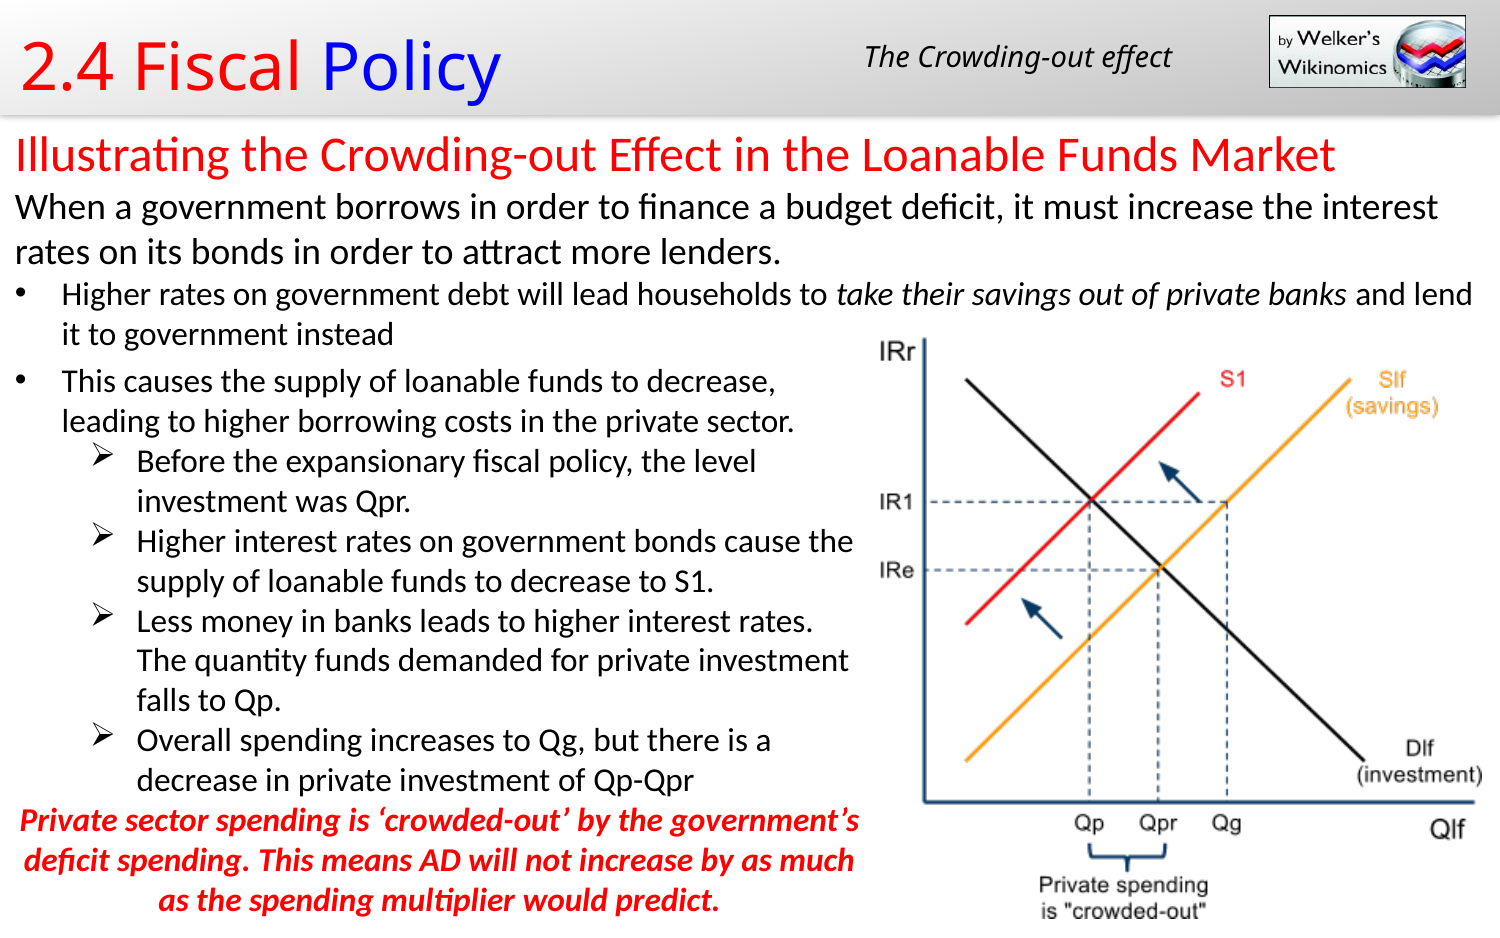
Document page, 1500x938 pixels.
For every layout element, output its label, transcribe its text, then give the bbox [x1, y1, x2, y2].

text_box This causes the supply of loanable funds to decrease, leading to higher borrowing costs in the private sector. Before the expansionary fiscal policy, the level investment was Qpr. Higher interest rates on government bonds cause the supply of loanable funds to decrease to S1. Less money in banks leads to higher interest rates. The quantity funds demanded for private investment falls to Qp. Overall spending increases to Qg, but there is a decrease in private investment of Qp-Qpr Private sector spending is ‘crowded-out’ by the government’s deficit spending. This means AD will not increase by as much as the spending multiplier would predict. [0, 351, 853, 926]
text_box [0, 0, 1500, 115]
text_box Illustrating the Crowding-out Effect in the Loanable Funds Market When a government borrows in order to finance a budget deficit, it must increase the interest rates on its bonds in order to attract more lenders. Higher rates on government debt will lead households to take their savings out of private banks and lend it to government instead [0, 123, 1500, 359]
picture [855, 311, 1482, 920]
